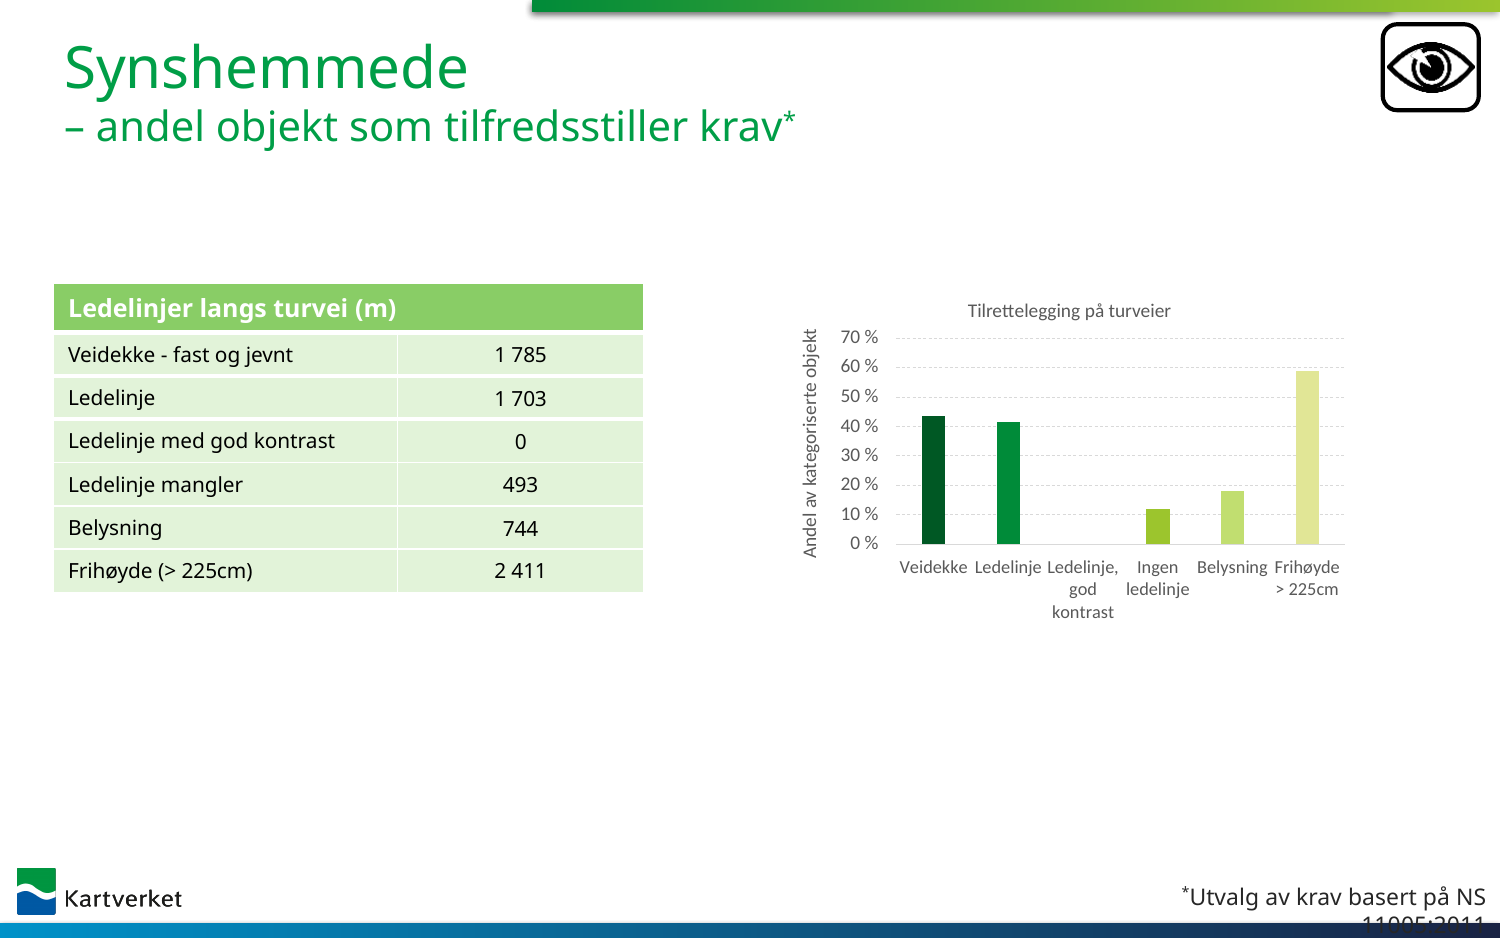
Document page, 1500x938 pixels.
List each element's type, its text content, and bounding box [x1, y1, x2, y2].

table_header Ledelinjer langs turvei (m) [54, 284, 643, 330]
table_cell 493 [398, 463, 643, 505]
table_cell 1 785 [398, 335, 643, 374]
table_cell Ledelinje [54, 378, 397, 417]
table_cell Ledelinje med god kontrast [54, 421, 397, 462]
table_cell 0 [398, 421, 643, 462]
table_cell Belysning [54, 507, 397, 548]
table_cell 1 703 [398, 378, 643, 417]
text_box *Utvalg av krav basert på NS 11005:2011 [1068, 873, 1500, 938]
text_box Synshemmede – andel objekt som tilfredsstiller krav* [49, 24, 1431, 158]
table_cell Veidekke - fast og jevnt [54, 335, 397, 374]
table_cell 2 411 [398, 550, 643, 592]
picture [791, 291, 1348, 630]
table_cell Ledelinje mangler [54, 463, 397, 505]
table_cell Frihøyde (> 225cm) [54, 550, 397, 592]
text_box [1382, 24, 1480, 111]
table_cell 744 [398, 507, 643, 548]
